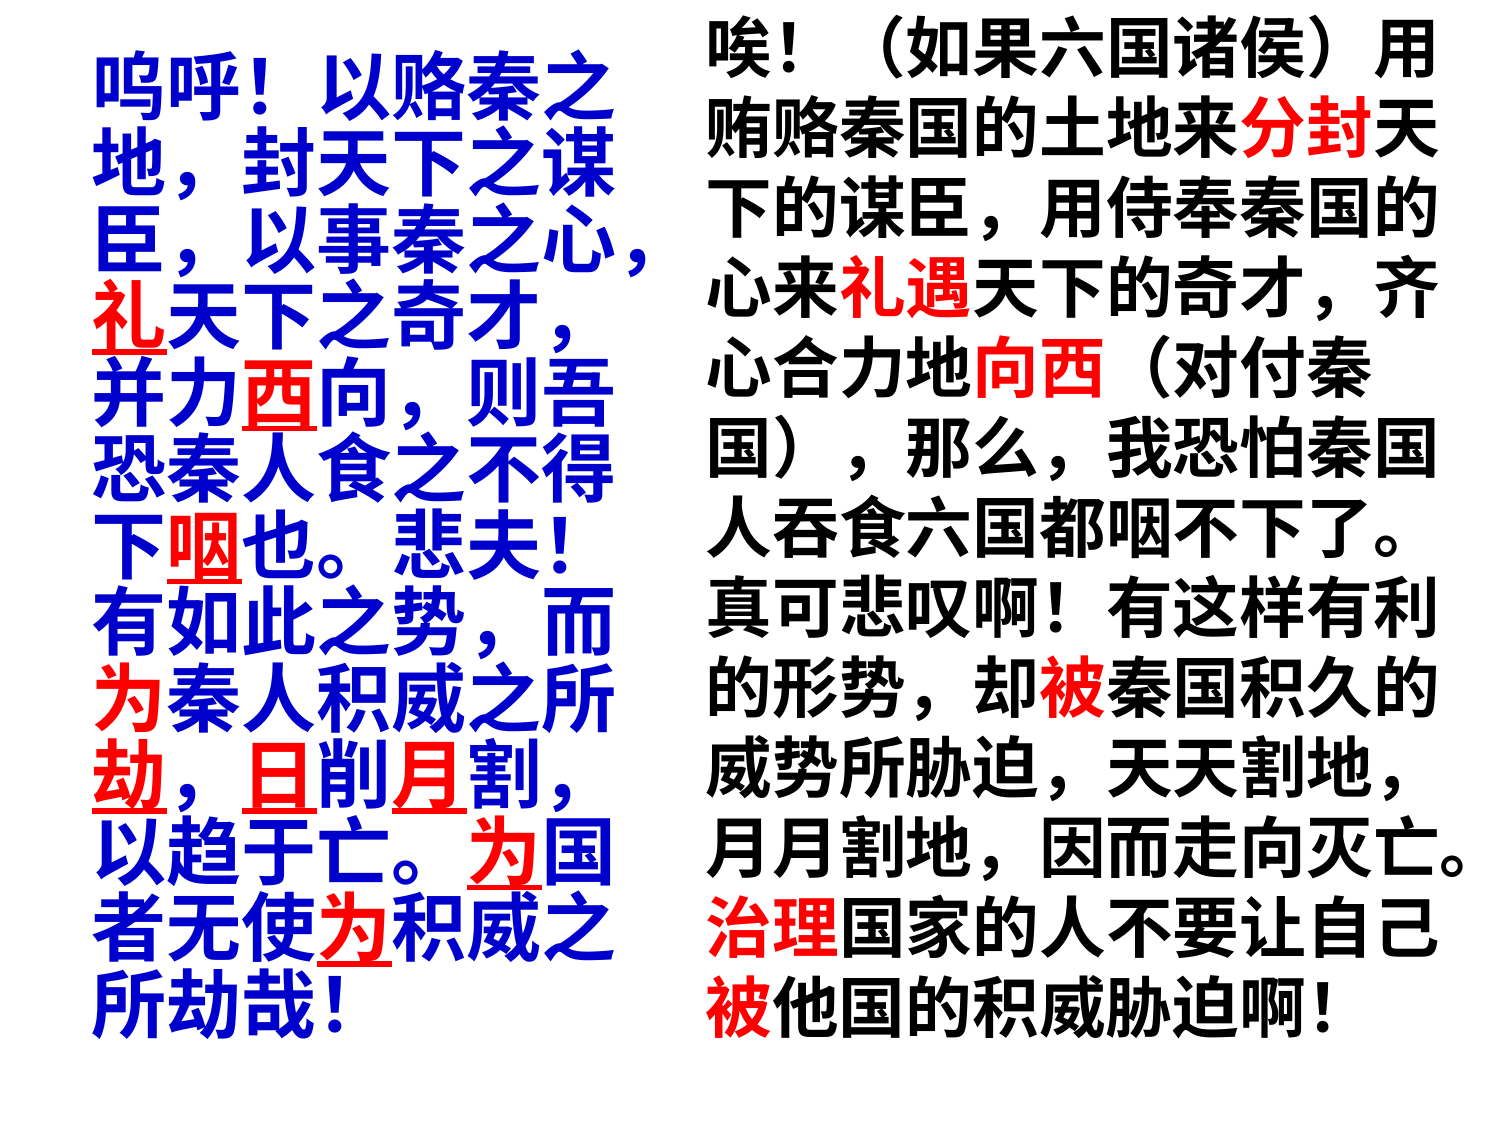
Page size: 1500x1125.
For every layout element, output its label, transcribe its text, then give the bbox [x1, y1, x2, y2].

text_box 唉！（如果六国诸侯）用贿赂秦国的土地来分封天下的谋臣，用侍奉秦国的心来礼遇天下的奇才，齐心合力地向西（对付秦国），那么，我恐怕秦国人吞食六国都咽不下了。真可悲叹啊！有这样有利的形势，却被秦国积久的威势所胁迫，天天割地，月月割地，因而走向灭亡。治理国家的人不要让自己被他国的积威胁迫啊！ [690, 0, 1500, 1053]
text_box 呜呼！以赂秦之地，封天下之谋臣，以事秦之心，礼天下之奇才，并力西向，则吾恐秦人食之不得下咽也。悲夫！有如此之势，而为秦人积威之所劫，日削月割，以趋于亡。为国者无使为积威之所劫哉！ [76, 45, 638, 1055]
